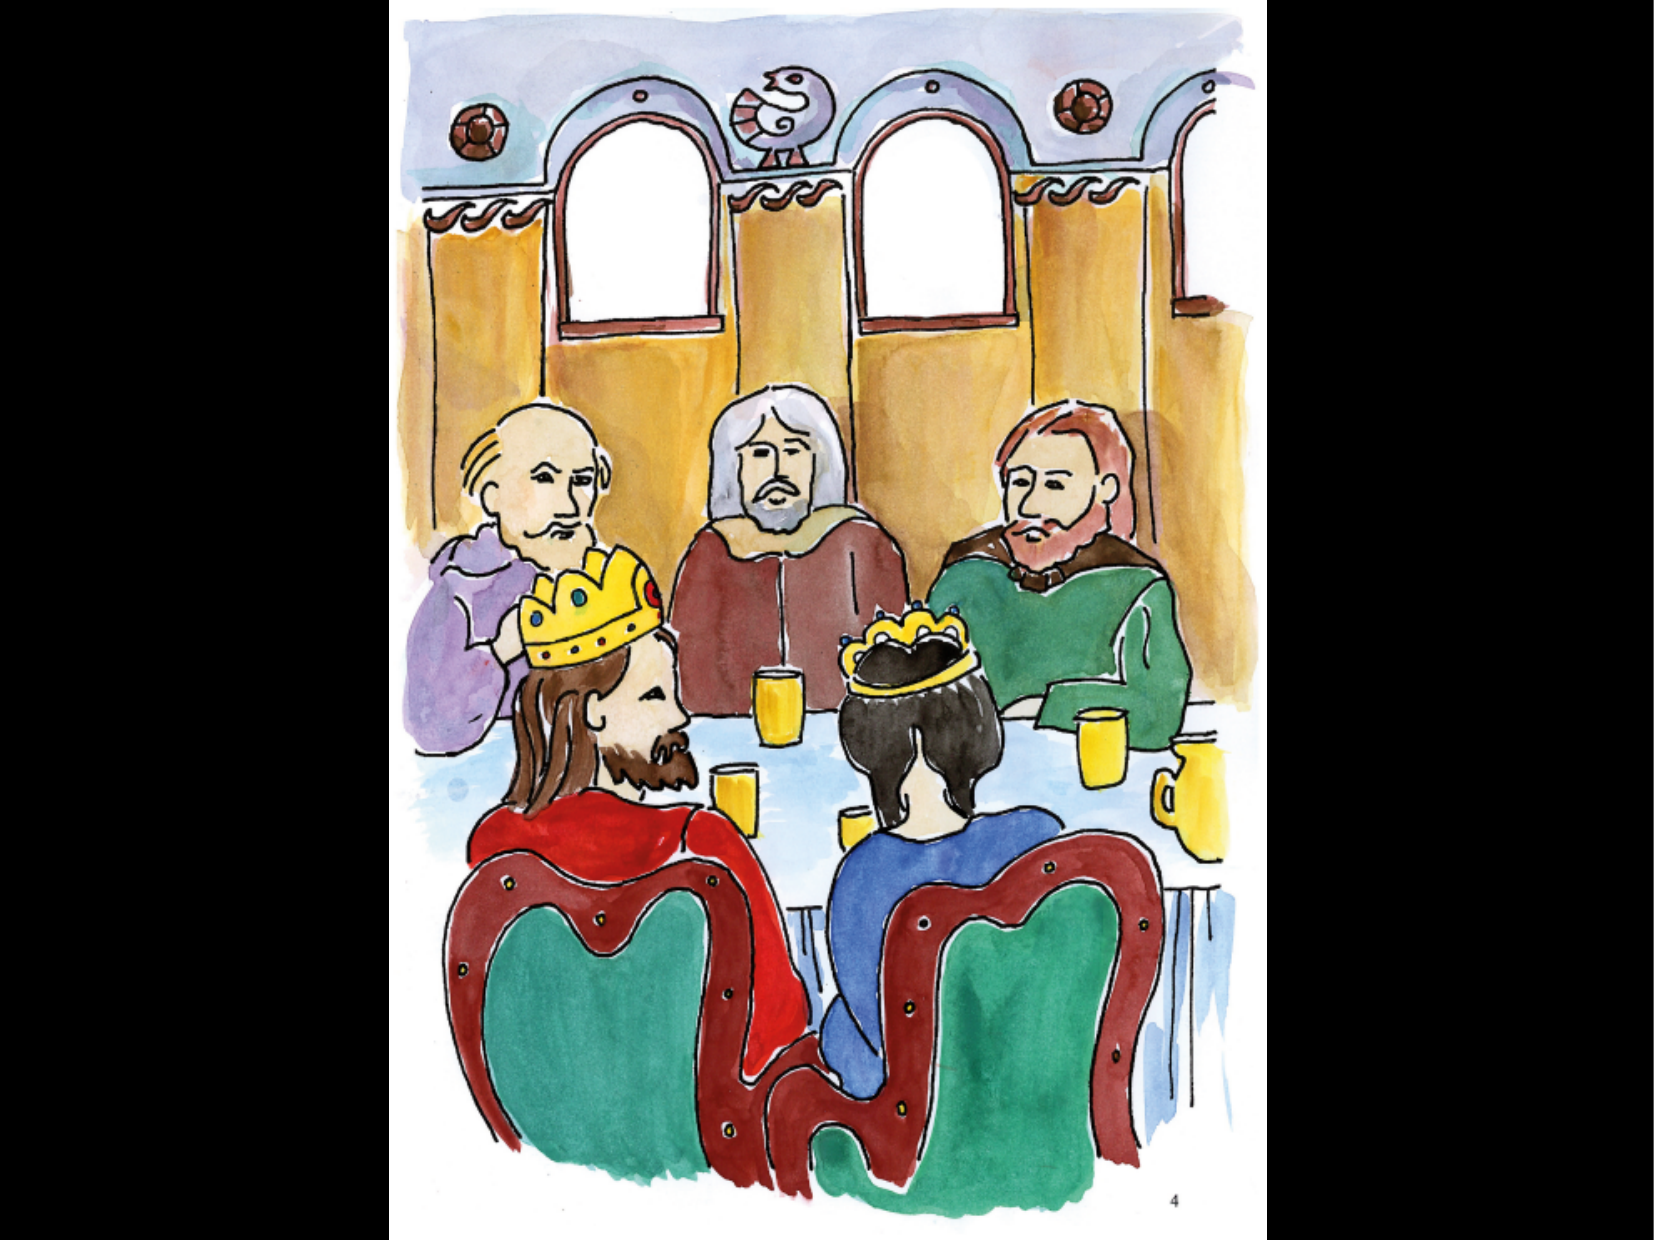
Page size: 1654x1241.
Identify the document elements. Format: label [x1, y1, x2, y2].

picture [389, 0, 1268, 1241]
